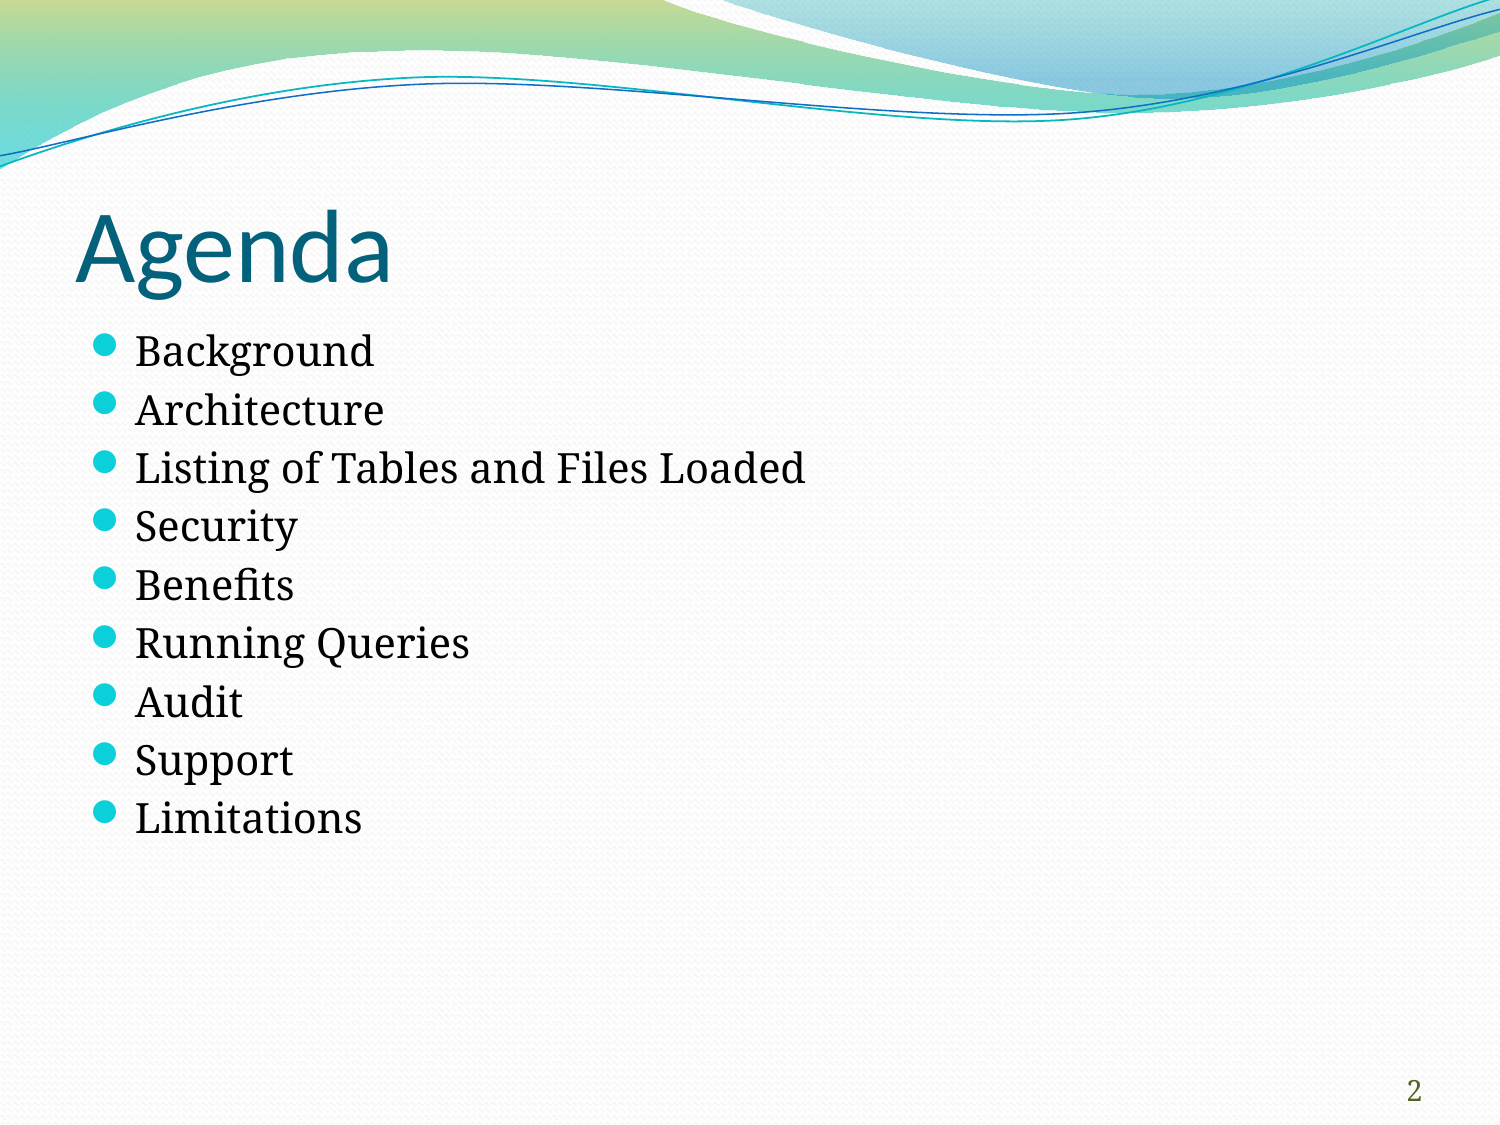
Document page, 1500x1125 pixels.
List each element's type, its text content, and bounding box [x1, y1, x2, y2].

slide_number 2 [1312, 1065, 1438, 1125]
list Background Architecture Listing of Tables and Files Loaded Security Benefits Running Queries Audit Support Limitations [75, 317, 1425, 1063]
title Agenda [75, 115, 1425, 303]
